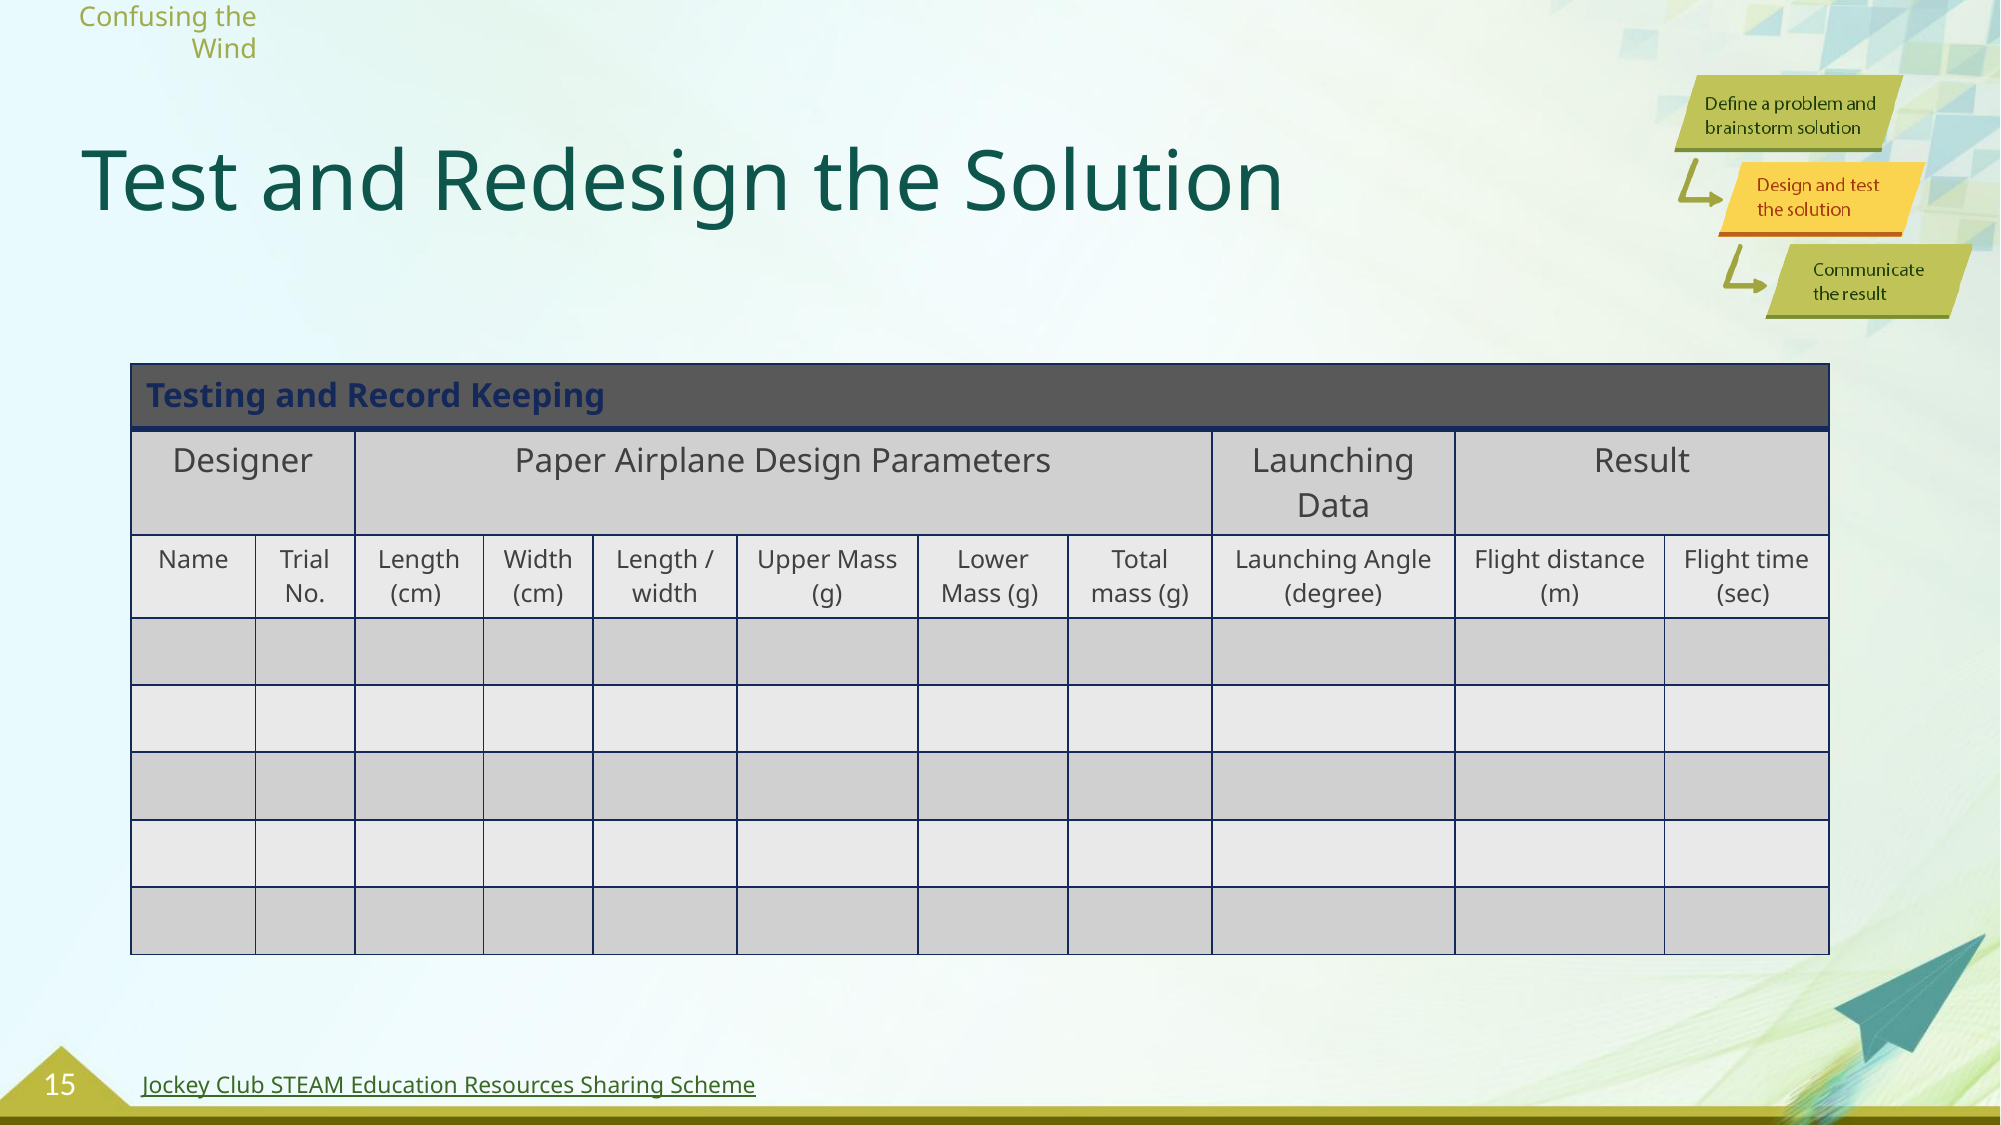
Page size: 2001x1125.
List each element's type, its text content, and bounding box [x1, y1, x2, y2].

table_cell [919, 888, 1067, 954]
slide_number 15 [18, 1052, 101, 1113]
table_cell Flight distance (m) [1456, 536, 1664, 617]
table_cell [1456, 686, 1664, 751]
table_cell [1069, 821, 1211, 886]
table_cell [1069, 619, 1211, 684]
table_cell [484, 888, 592, 954]
table_cell [919, 821, 1067, 886]
table_cell [132, 619, 255, 684]
table_cell [256, 686, 354, 751]
table_cell [1213, 619, 1454, 684]
table_cell Length (cm) [356, 536, 483, 617]
table_cell Paper Airplane Design Parameters [356, 432, 1211, 534]
table_cell [356, 686, 483, 751]
table_cell Trial No. [256, 536, 354, 617]
table_cell [356, 821, 483, 886]
table_cell [1665, 821, 1828, 886]
table_cell [1456, 821, 1664, 886]
table_cell [594, 686, 736, 751]
table_cell [356, 619, 483, 684]
table_cell Total mass (g) [1069, 536, 1211, 617]
title Test and Redesign the Solution [61, 69, 1571, 285]
table_cell [132, 888, 255, 954]
table_cell [484, 753, 592, 819]
table_cell Upper Mass (g) [738, 536, 917, 617]
table_cell [919, 753, 1067, 819]
table_cell Lower Mass (g) [919, 536, 1067, 617]
table_cell [1069, 686, 1211, 751]
table_cell [594, 619, 736, 684]
table_cell [1665, 753, 1828, 819]
table_cell [1213, 686, 1454, 751]
table_cell [1456, 619, 1664, 684]
table_cell Width (cm) [484, 536, 592, 617]
table_cell [738, 686, 917, 751]
table_cell [1213, 821, 1454, 886]
table_cell [256, 753, 354, 819]
table_cell Launching Data [1213, 432, 1454, 534]
table_cell [484, 821, 592, 886]
table_cell Length / width [594, 536, 736, 617]
table_cell [919, 686, 1067, 751]
table_cell Designer [132, 432, 354, 534]
table_cell [484, 686, 592, 751]
table_cell Name [132, 536, 255, 617]
table_cell [484, 619, 592, 684]
table_header Testing and Record Keeping [132, 365, 1828, 426]
table_cell [256, 821, 354, 886]
table_cell [738, 753, 917, 819]
table_cell [1069, 753, 1211, 819]
table_cell [738, 619, 917, 684]
table_cell [594, 821, 736, 886]
table_cell [1456, 888, 1664, 954]
table_cell [356, 753, 483, 819]
table_cell [1665, 686, 1828, 751]
picture [0, 0, 2001, 1125]
table_cell Launching Angle (degree) [1213, 536, 1454, 617]
table_cell [256, 619, 354, 684]
table_cell [738, 821, 917, 886]
table_cell [919, 619, 1067, 684]
table_cell [594, 753, 736, 819]
table_cell [1665, 888, 1828, 954]
table_cell [356, 888, 483, 954]
table_cell Flight time (sec) [1665, 536, 1828, 617]
table_cell [1213, 753, 1454, 819]
table_cell [594, 888, 736, 954]
table_cell [132, 821, 255, 886]
table_cell [1213, 888, 1454, 954]
table_cell Result [1456, 432, 1828, 534]
table_cell [132, 686, 255, 751]
table_cell [738, 888, 917, 954]
table_cell [132, 753, 255, 819]
table_cell [1665, 619, 1828, 684]
table_cell [1456, 753, 1664, 819]
table_cell [1069, 888, 1211, 954]
table_cell [256, 888, 354, 954]
